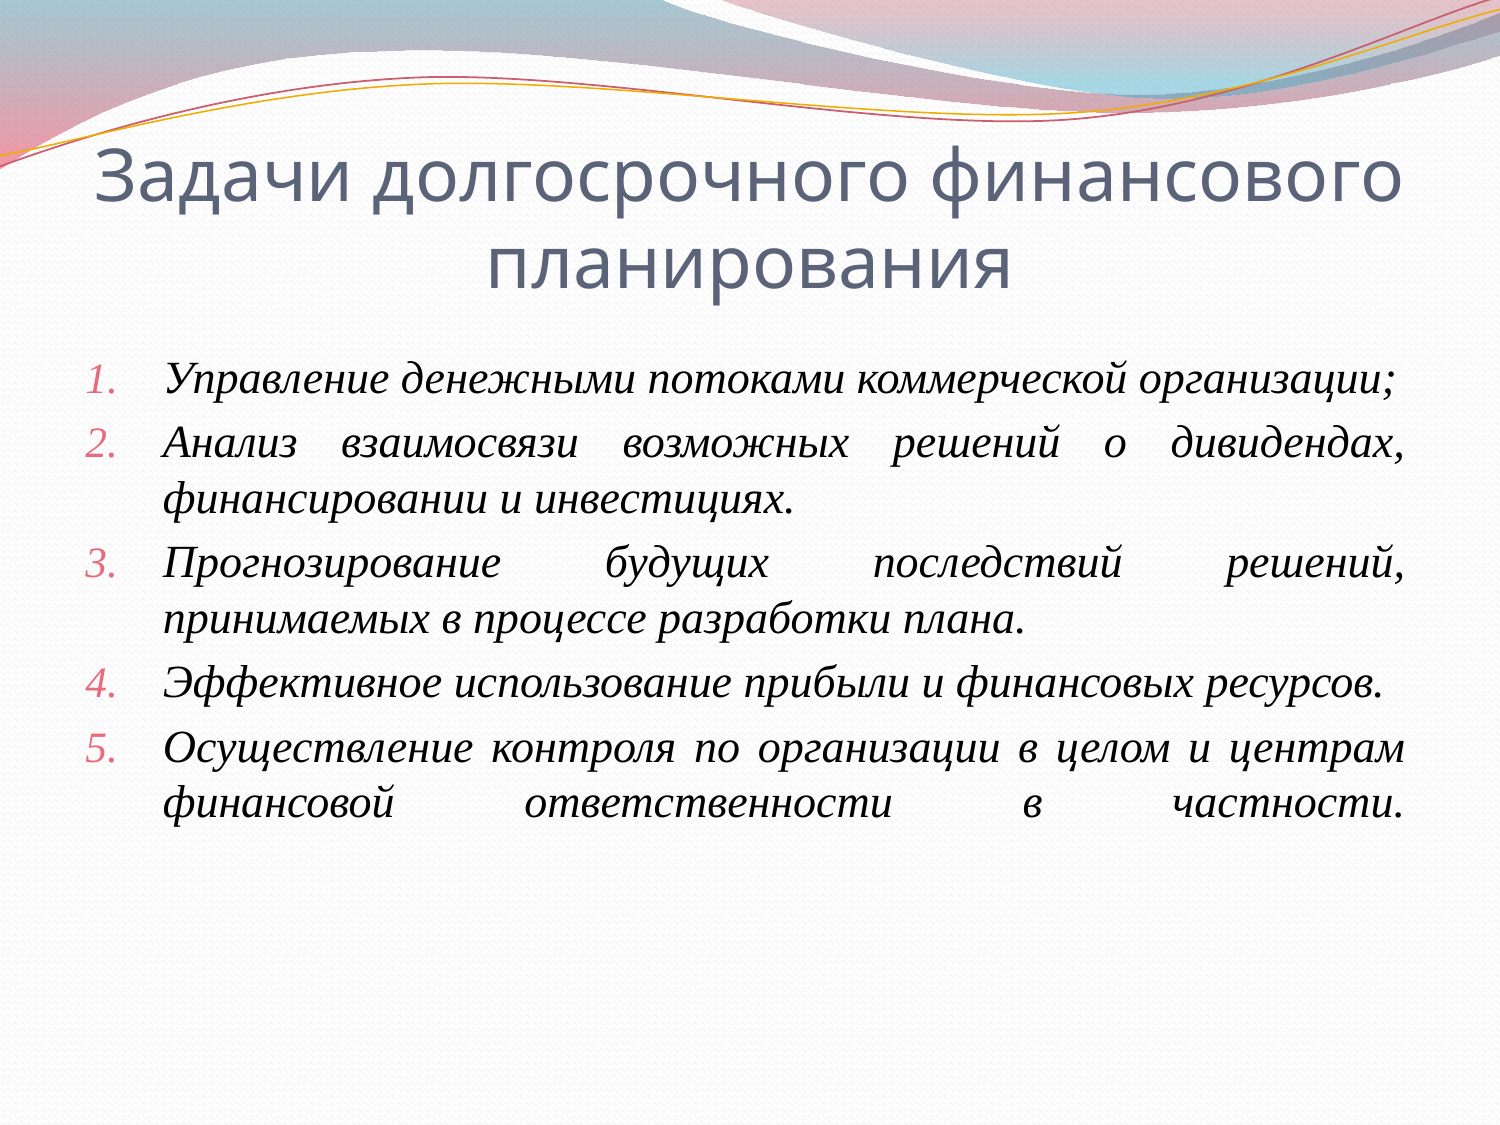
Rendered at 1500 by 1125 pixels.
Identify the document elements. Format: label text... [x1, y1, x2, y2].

title Задачи долгосрочного финансового планирования [74, 115, 1426, 304]
list Управление денежными потоками коммерческой организации; Анализ взаимосвязи возможных решений о дивидендах, финансировании и инвестициях. Прогнозирование будущих последствий решений, принимаемых в процессе разработки плана. Эффективное использование прибыли и финансовых ресурсов. Осуществление контроля по организации в целом и центрам финансовой ответственности в частности. [70, 339, 1421, 1061]
